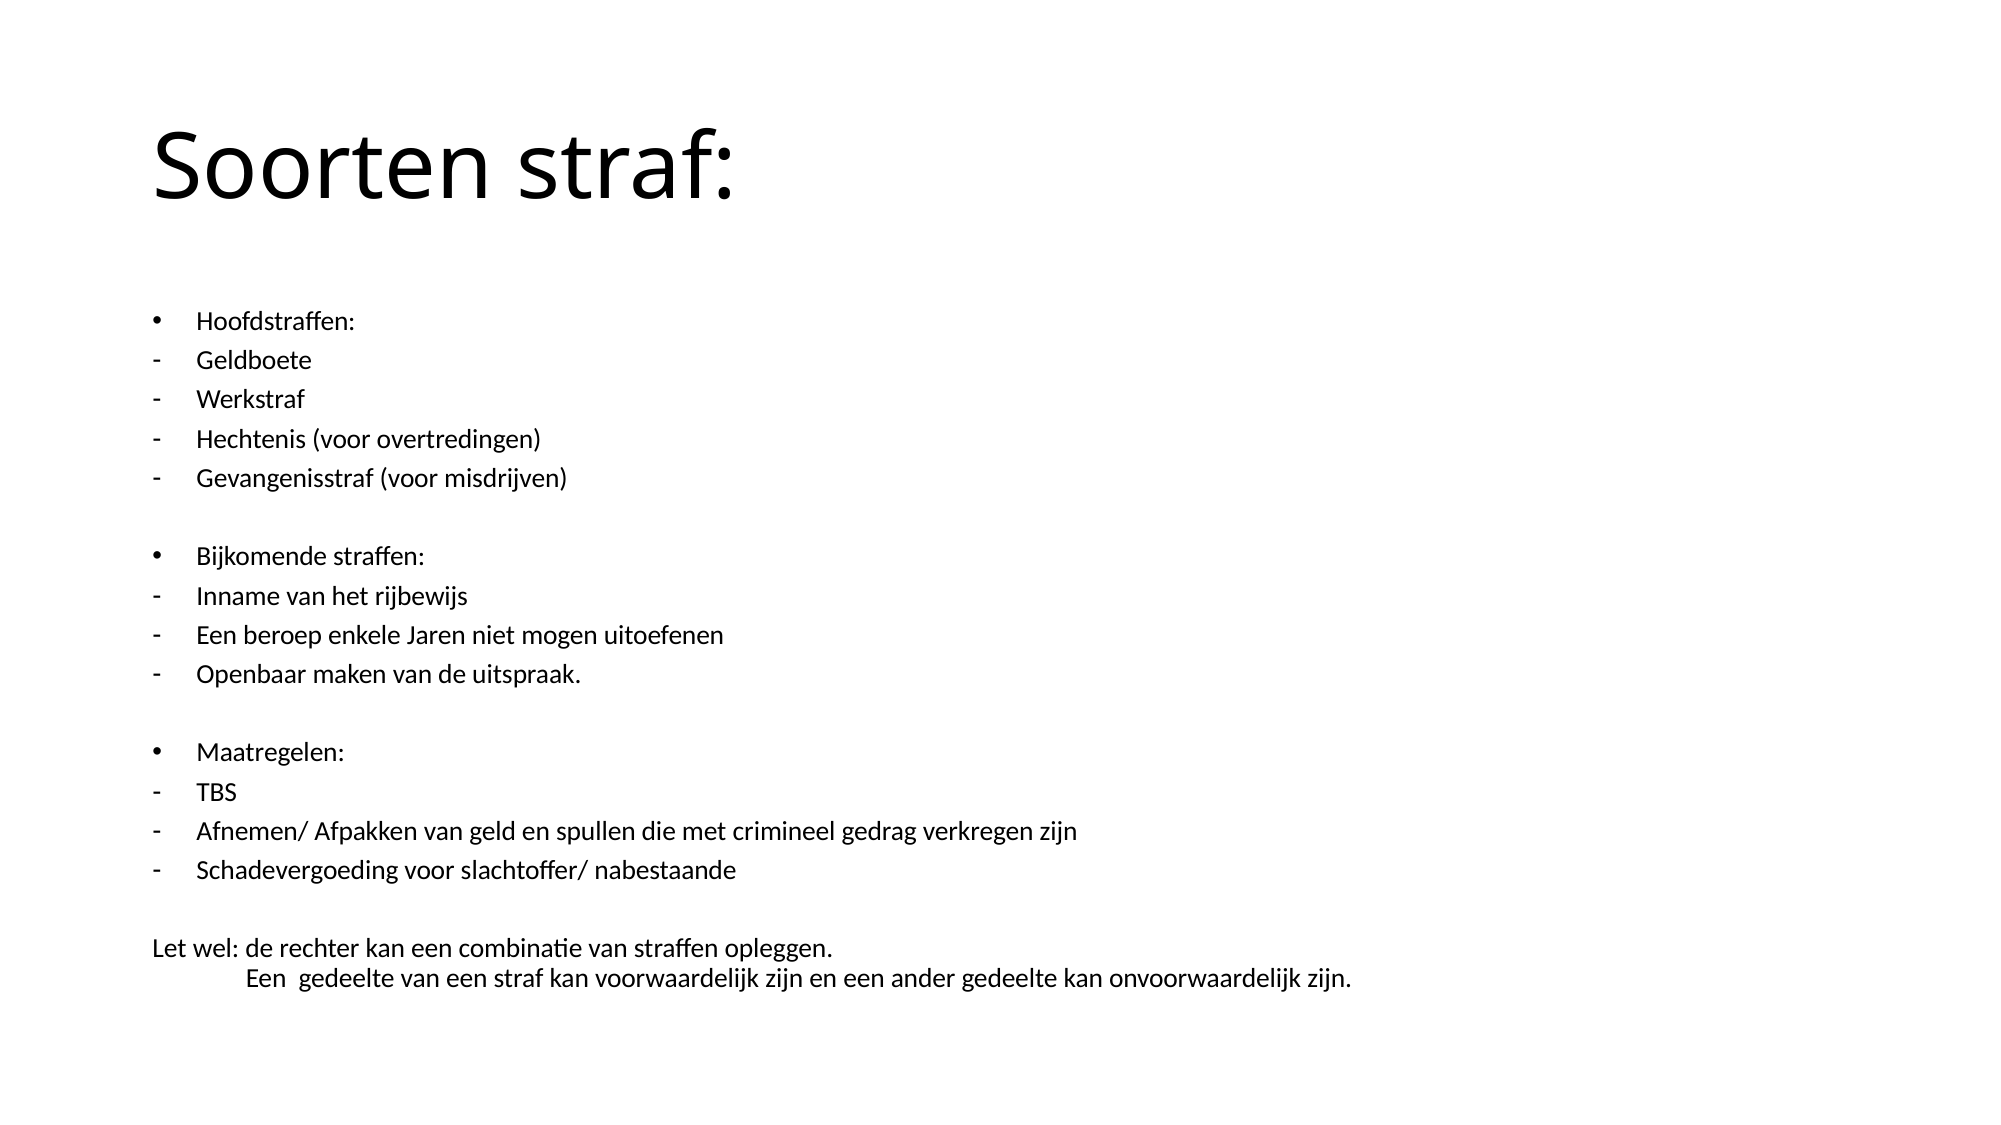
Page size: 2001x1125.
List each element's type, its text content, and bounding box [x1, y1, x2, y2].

title Soorten straf: [137, 59, 1863, 278]
list Hoofdstraffen: Geldboete Werkstraf Hechtenis (voor overtredingen) Gevangenisstraf (voor misdrijven) Bijkomende straffen: Inname van het rijbewijs Een beroep enkele Jaren niet mogen uitoefenen Openbaar maken van de uitspraak. Maatregelen: TBS Afnemen/ Afpakken van geld en spullen die met crimineel gedrag verkregen zijn Schadevergoeding voor slachtoffer/ nabestaande Let wel: de rechter kan een combinatie van straffen opleggen. Een gedeelte van een straf kan voorwaardelijk zijn en een ander gedeelte kan onvoorwaardelijk zijn. [137, 299, 1863, 1014]
